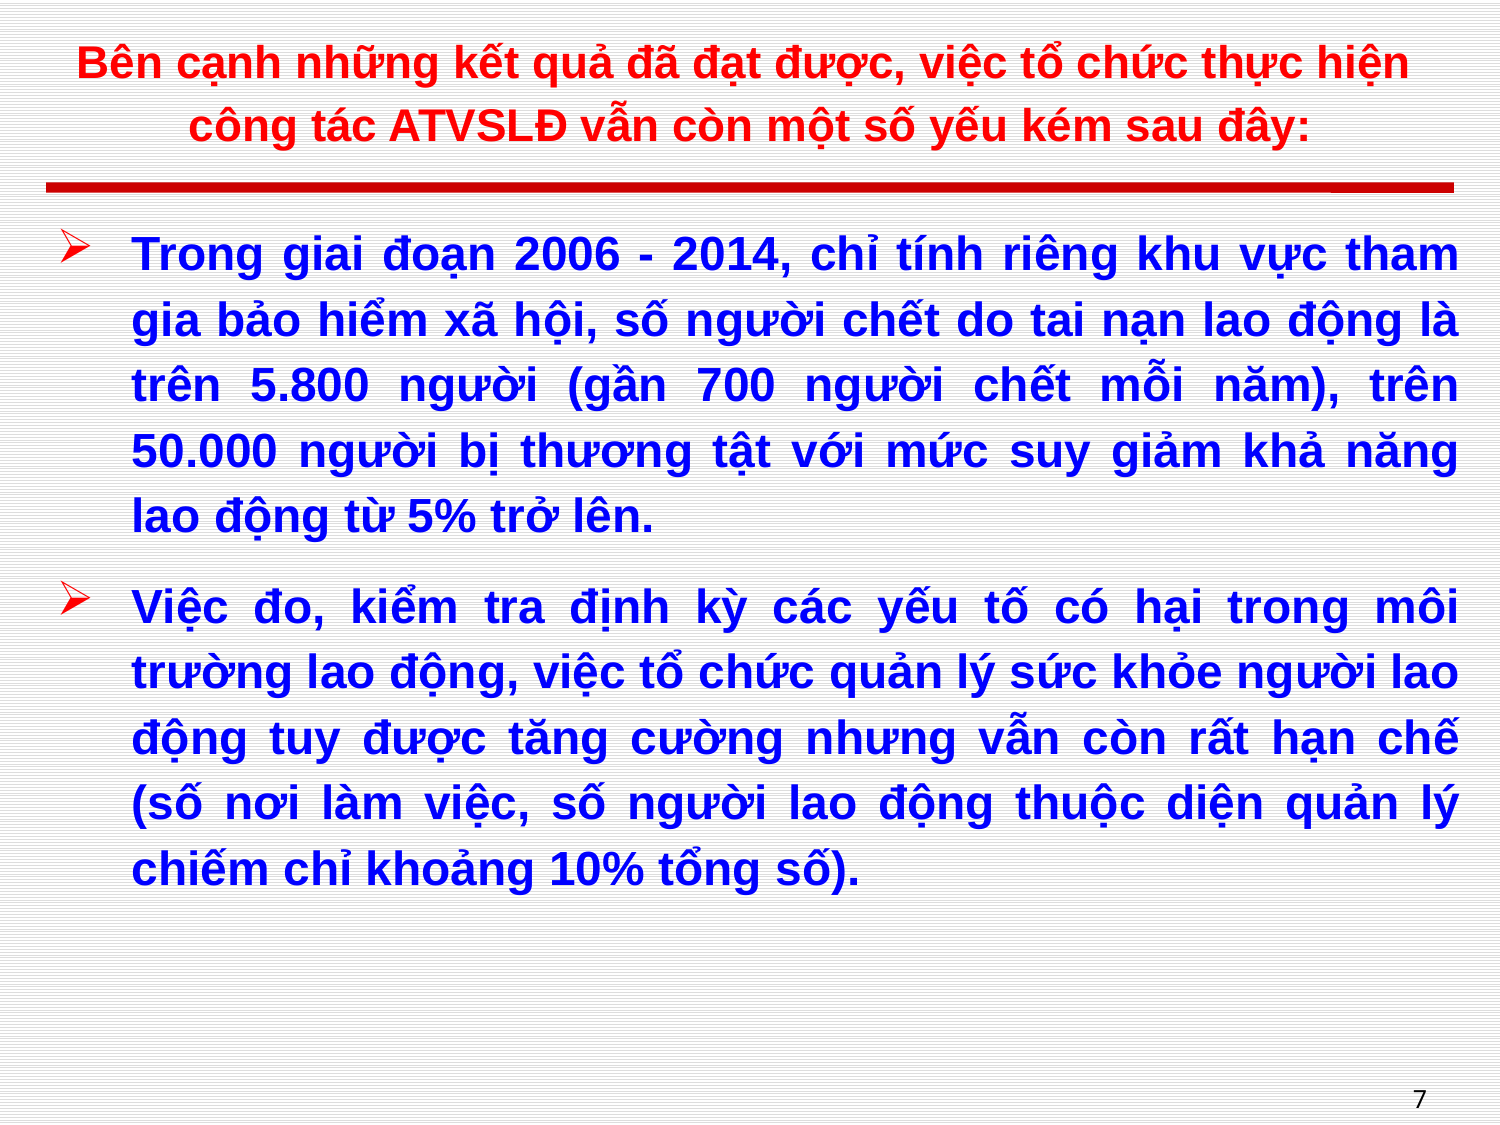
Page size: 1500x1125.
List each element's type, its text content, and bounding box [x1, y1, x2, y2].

title Bên cạnh những kết quả đã đạt được, việc tổ chức thực hiện công tác ATVSLĐ vẫn còn một số yếu kém sau đây: [38, 24, 1463, 150]
text_box Trong giai đoạn 2006 - 2014, chỉ tính riêng khu vực tham gia bảo hiểm xã hội, số người chết do tai nạn lao động là trên 5.800 người (gần 700 người chết mỗi năm), trên 50.000 người bị thương tật với mức suy giảm khả năng lao động từ 5% trở lên. Việc đo, kiểm tra định kỳ các yếu tố có hại trong môi trường lao động, việc tổ chức quản lý sức khỏe người lao động tuy được tăng cường nhưng vẫn còn rất hạn chế (số nơi làm việc, số người lao động thuộc diện quản lý chiếm chỉ khoảng 10% tổng số). [23, 199, 1477, 1088]
